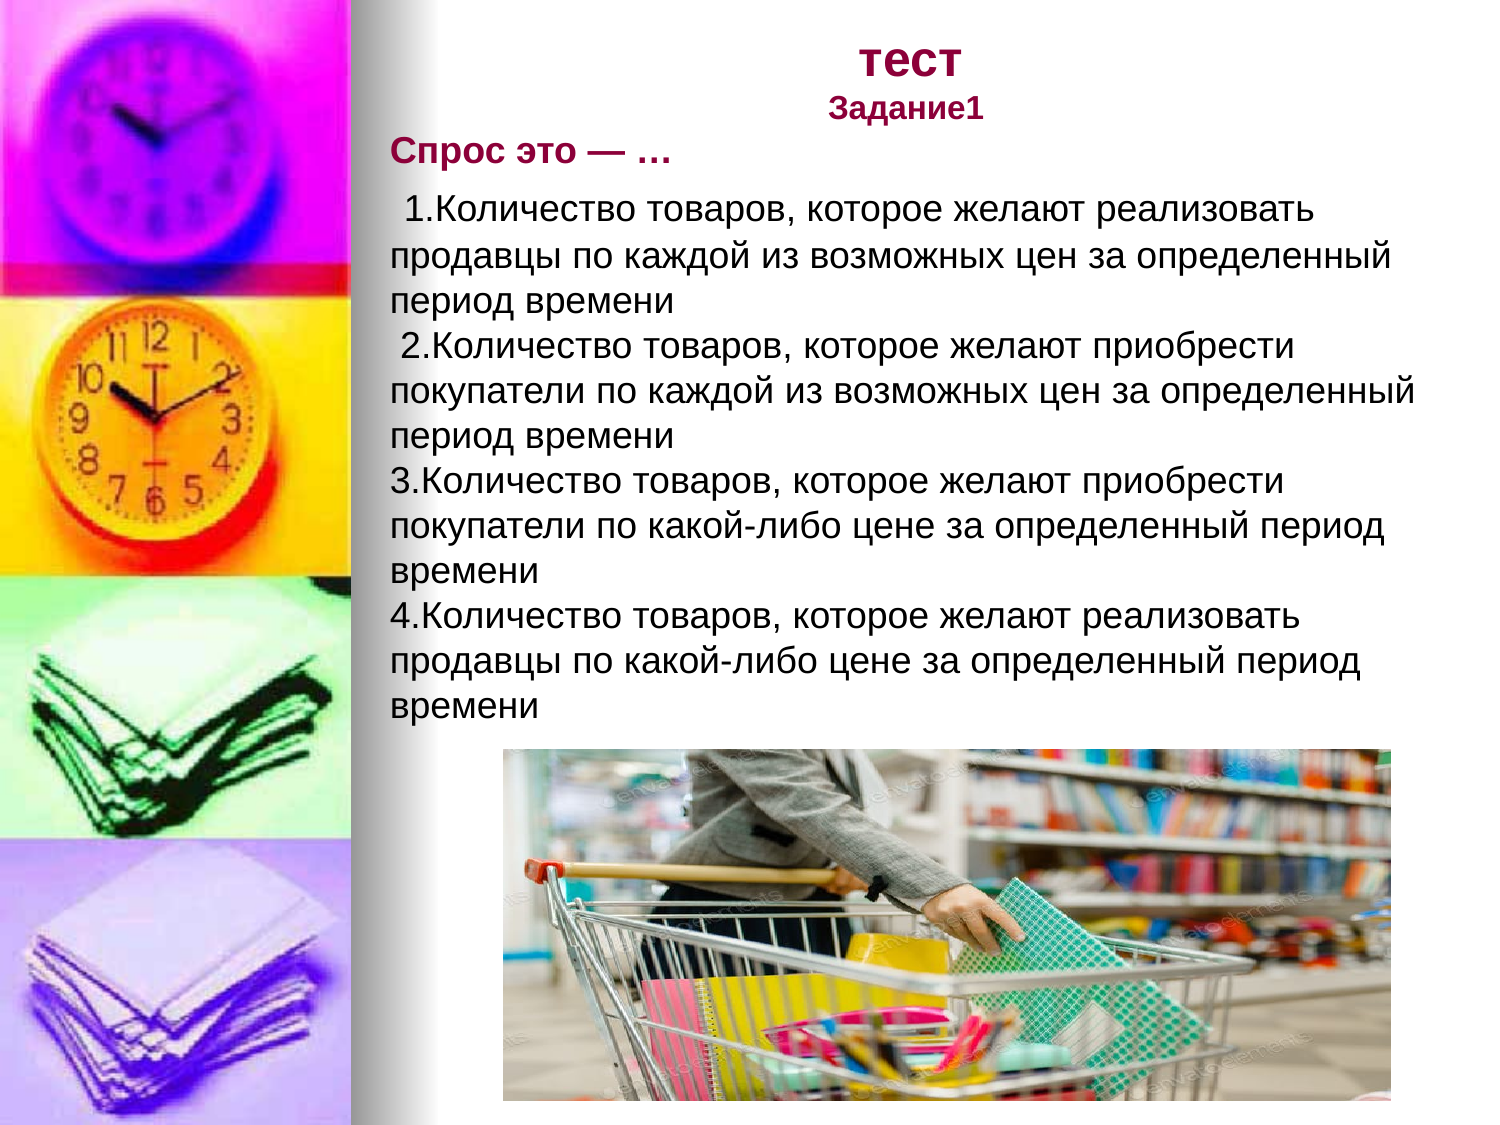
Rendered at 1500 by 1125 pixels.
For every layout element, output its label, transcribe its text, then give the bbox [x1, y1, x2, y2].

picture [503, 749, 1391, 1102]
text_box тест Задание1 Спрос это — … 1.Количество товаров, которое желают реализовать продавцы по каждой из возможных цен за определенный период времени 2.Количество товаров, которое желают приобрести покупатели по каждой из возможных цен за определенный период времени 3.Количество товаров, которое желают приобрести покупатели по какой-либо цене за определенный период времени 4.Количество товаров, которое желают реализовать продавцы по какой-либо цене за определенный период времени [375, 19, 1447, 1004]
picture [0, 0, 351, 1125]
